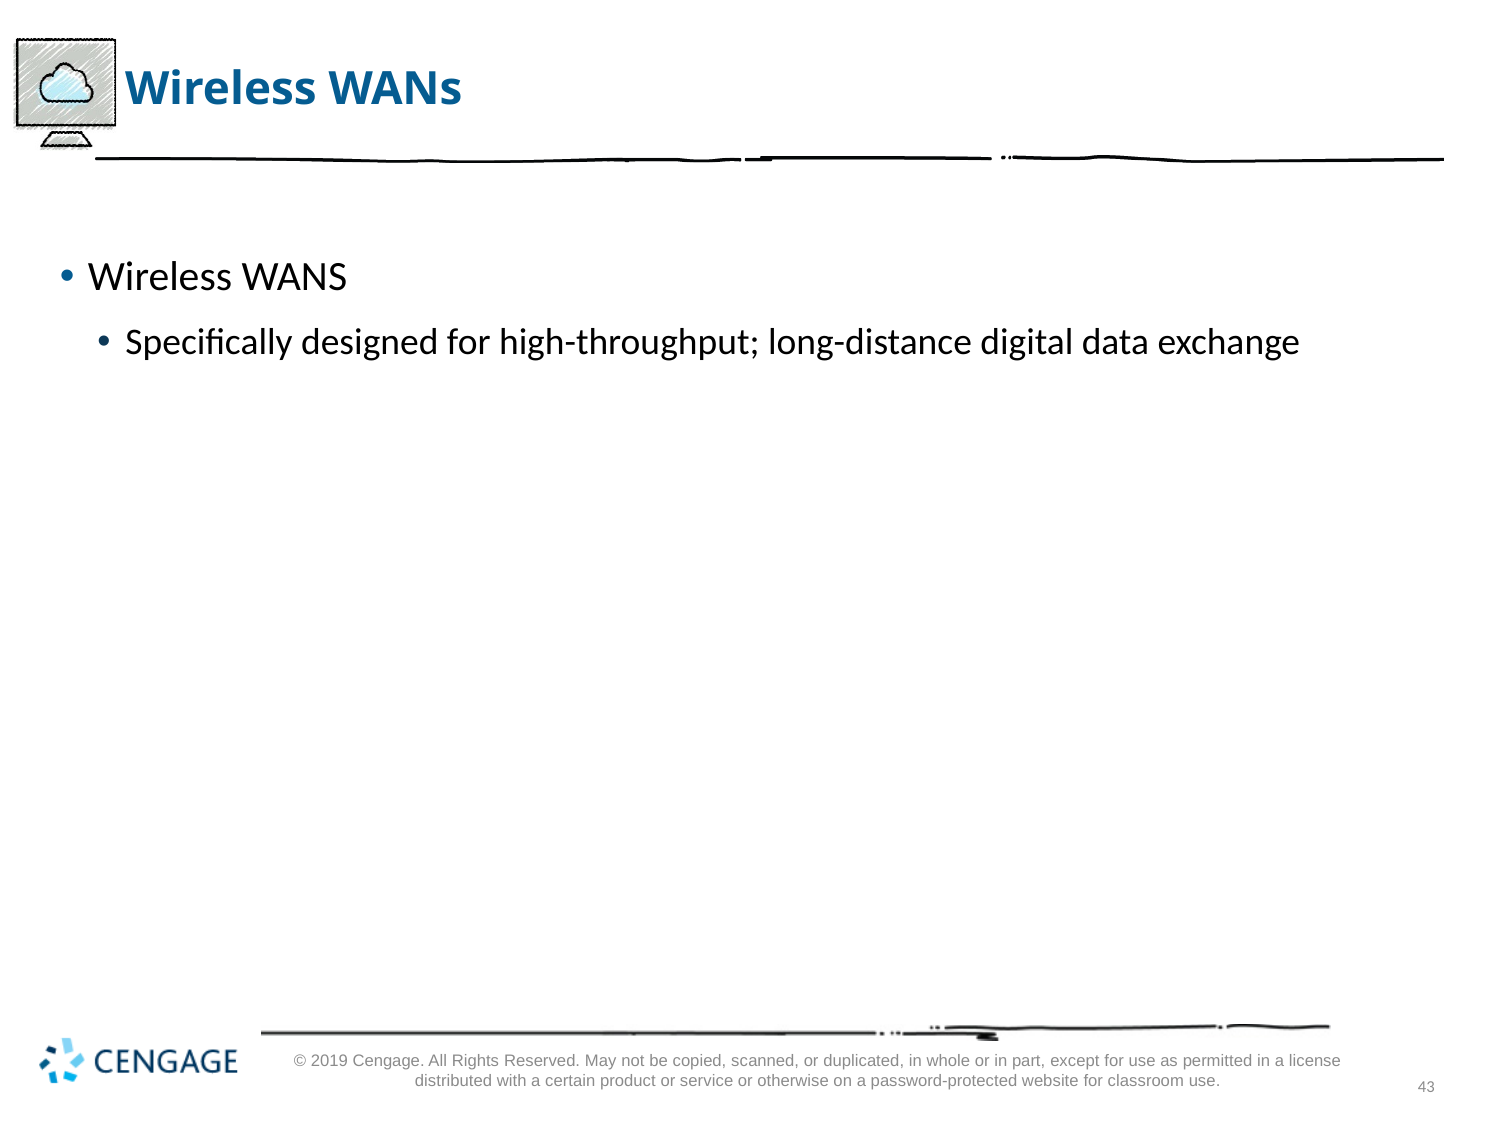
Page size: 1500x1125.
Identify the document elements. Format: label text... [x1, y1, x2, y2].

picture [261, 1024, 1331, 1041]
picture [13, 36, 117, 151]
footer © 2019 Cengage. All Rights Reserved. May not be copied, scanned, or duplicated, in whole or in part, except for use as permitted in a license distributed with a certain product or service or otherwise on a password-protected website for classroom use. [262, 1050, 1375, 1091]
picture [19, 1024, 250, 1096]
list Wireless WANS Specifically designed for high-throughput; long-distance digital data exchange [59, 252, 1441, 365]
picture [95, 155, 1444, 163]
title Wireless WANs [125, 66, 1442, 116]
